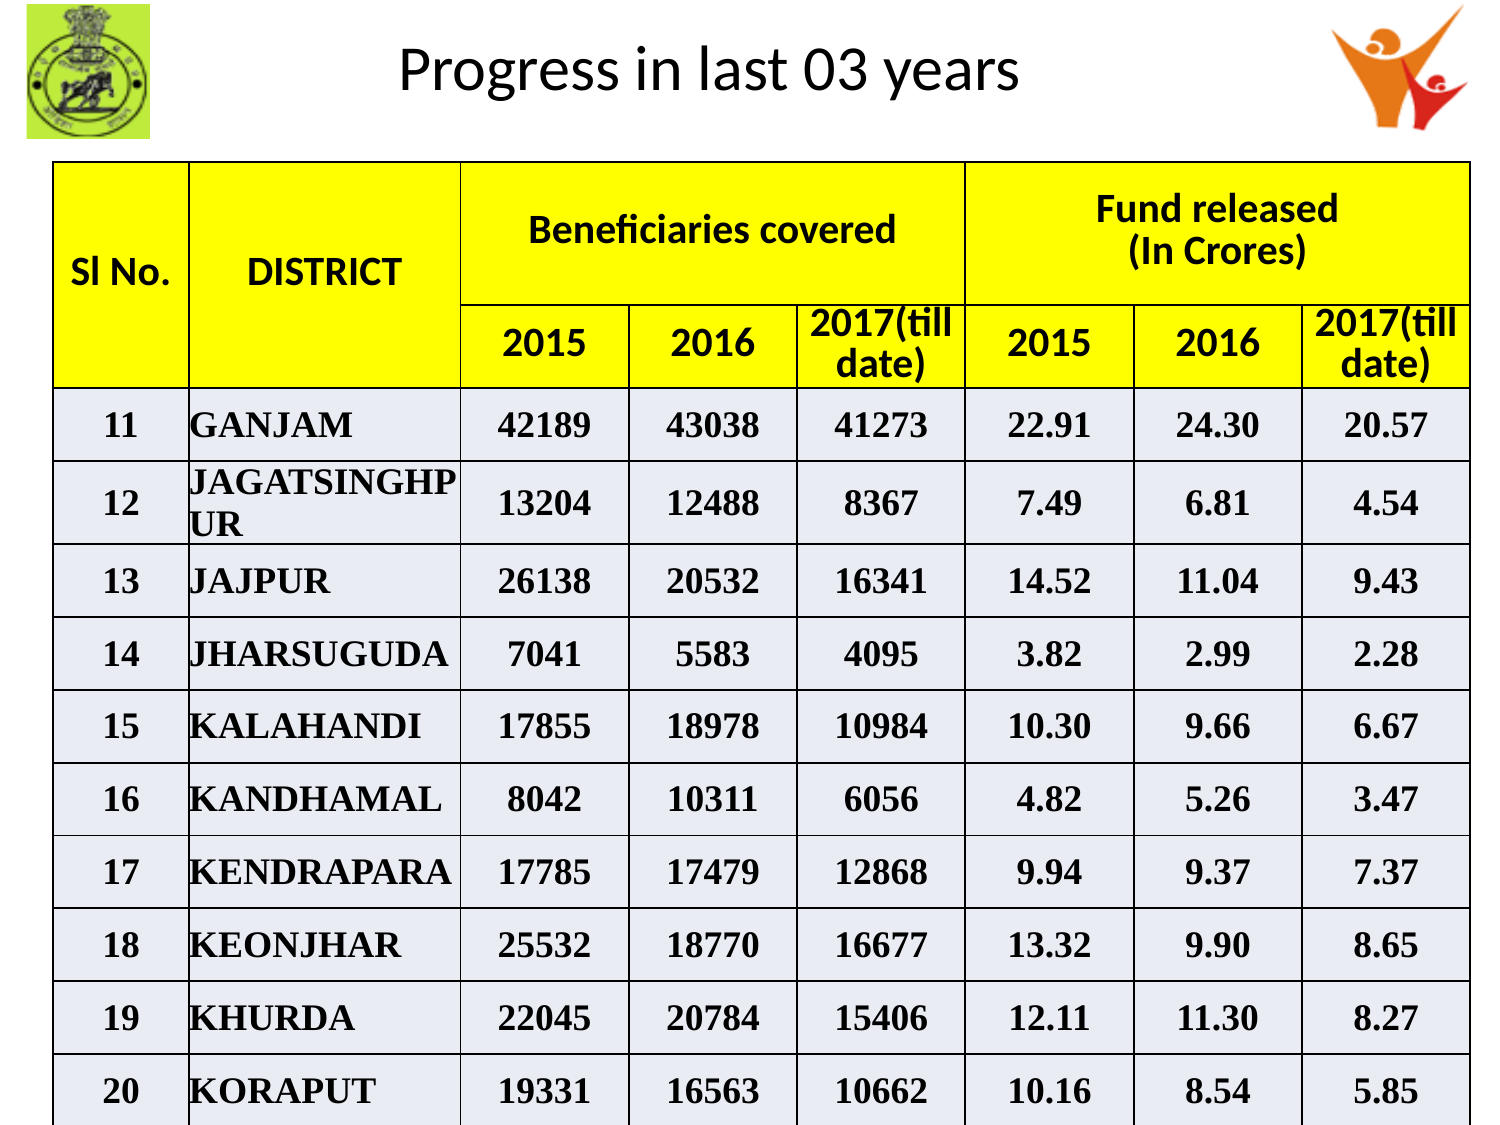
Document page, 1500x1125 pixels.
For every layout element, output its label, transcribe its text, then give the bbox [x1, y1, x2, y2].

table_cell 9.37 [1135, 836, 1301, 907]
table_cell 16563 [630, 1055, 796, 1125]
table_cell JHARSUGUDA [190, 618, 460, 689]
table_cell 22.91 [966, 389, 1133, 460]
table_cell 6056 [798, 764, 964, 835]
table_cell 10984 [798, 691, 964, 762]
table_cell 18978 [630, 691, 796, 762]
picture [1328, 1, 1478, 138]
table_cell 10.30 [966, 691, 1133, 762]
table_cell 4095 [798, 618, 964, 689]
table_cell 2015 [966, 306, 1133, 387]
table_cell 17479 [630, 836, 796, 907]
table_cell 12868 [798, 836, 964, 907]
table_cell 7.37 [1303, 836, 1469, 907]
table_cell 20784 [630, 982, 796, 1053]
table_cell 3.47 [1303, 764, 1469, 835]
table_cell 14.52 [966, 545, 1133, 616]
table_cell 13 [54, 545, 188, 616]
table_cell 15406 [798, 982, 964, 1053]
table_cell 19331 [461, 1055, 628, 1125]
table_cell 3.82 [966, 618, 1133, 689]
table_cell 12 [54, 462, 188, 543]
table_cell 7.49 [966, 462, 1133, 543]
table_cell 4.54 [1303, 462, 1469, 543]
table_cell 20 [54, 1055, 188, 1125]
table_cell KENDRAPARA [190, 836, 460, 907]
table_cell 20.57 [1303, 389, 1469, 460]
table_cell 8.65 [1303, 909, 1469, 980]
title Progress in last 03 years [154, 19, 1270, 112]
table_cell 8.54 [1135, 1055, 1301, 1125]
table_cell 9.90 [1135, 909, 1301, 980]
table_cell 15 [54, 691, 188, 762]
table_cell 8042 [461, 764, 628, 835]
table_cell JAGATSINGHPUR [190, 462, 460, 543]
table_cell KORAPUT [190, 1055, 460, 1125]
table_cell 7041 [461, 618, 628, 689]
table_cell 17785 [461, 836, 628, 907]
table_cell 6.67 [1303, 691, 1469, 762]
table_cell 25532 [461, 909, 628, 980]
table_cell 17855 [461, 691, 628, 762]
table_cell 4.82 [966, 764, 1133, 835]
table_cell GANJAM [190, 389, 460, 460]
table_cell JAJPUR [190, 545, 460, 616]
table_cell 11.30 [1135, 982, 1301, 1053]
table_cell 11 [54, 389, 188, 460]
table_cell 10.16 [966, 1055, 1133, 1125]
table_cell 10662 [798, 1055, 964, 1125]
table_cell 41273 [798, 389, 964, 460]
table_cell 5.85 [1303, 1055, 1469, 1125]
table_cell 9.94 [966, 836, 1133, 907]
table_cell 5.26 [1135, 764, 1301, 835]
table_cell 2016 [1135, 306, 1301, 387]
table_cell 18 [54, 909, 188, 980]
table_cell 24.30 [1135, 389, 1301, 460]
table_cell 5583 [630, 618, 796, 689]
table_cell 17 [54, 836, 188, 907]
table_cell 20532 [630, 545, 796, 616]
table_cell KALAHANDI [190, 691, 460, 762]
table_cell 2.99 [1135, 618, 1301, 689]
table_cell 42189 [461, 389, 628, 460]
table_cell 16341 [798, 545, 964, 616]
table_cell 16677 [798, 909, 964, 980]
table_header DISTRICT [190, 163, 460, 387]
table_cell 12.11 [966, 982, 1133, 1053]
table_cell 13204 [461, 462, 628, 543]
table_cell 22045 [461, 982, 628, 1053]
table_cell KHURDA [190, 982, 460, 1053]
table_cell 6.81 [1135, 462, 1301, 543]
table_cell 8367 [798, 462, 964, 543]
table_cell 16 [54, 764, 188, 835]
table_cell 18770 [630, 909, 796, 980]
table_cell 2015 [461, 306, 628, 387]
table_header Fund released (In Crores) [966, 163, 1469, 304]
table_cell 2.28 [1303, 618, 1469, 689]
table_cell 12488 [630, 462, 796, 543]
table_cell 10311 [630, 764, 796, 835]
table_cell KANDHAMAL [190, 764, 460, 835]
table_cell 2017(till date) [1303, 306, 1469, 387]
table_cell 8.27 [1303, 982, 1469, 1053]
table_cell 9.66 [1135, 691, 1301, 762]
table_cell 2017(till date) [798, 306, 964, 387]
picture [26, 3, 151, 139]
table_cell 14 [54, 618, 188, 689]
table_cell 11.04 [1135, 545, 1301, 616]
table_cell 2016 [630, 306, 796, 387]
table_cell 43038 [630, 389, 796, 460]
table_cell 13.32 [966, 909, 1133, 980]
table_cell 9.43 [1303, 545, 1469, 616]
table_header Beneficiaries covered [461, 163, 964, 304]
table_cell 26138 [461, 545, 628, 616]
table_header Sl No. [54, 163, 188, 387]
table_cell KEONJHAR [190, 909, 460, 980]
table_cell 19 [54, 982, 188, 1053]
